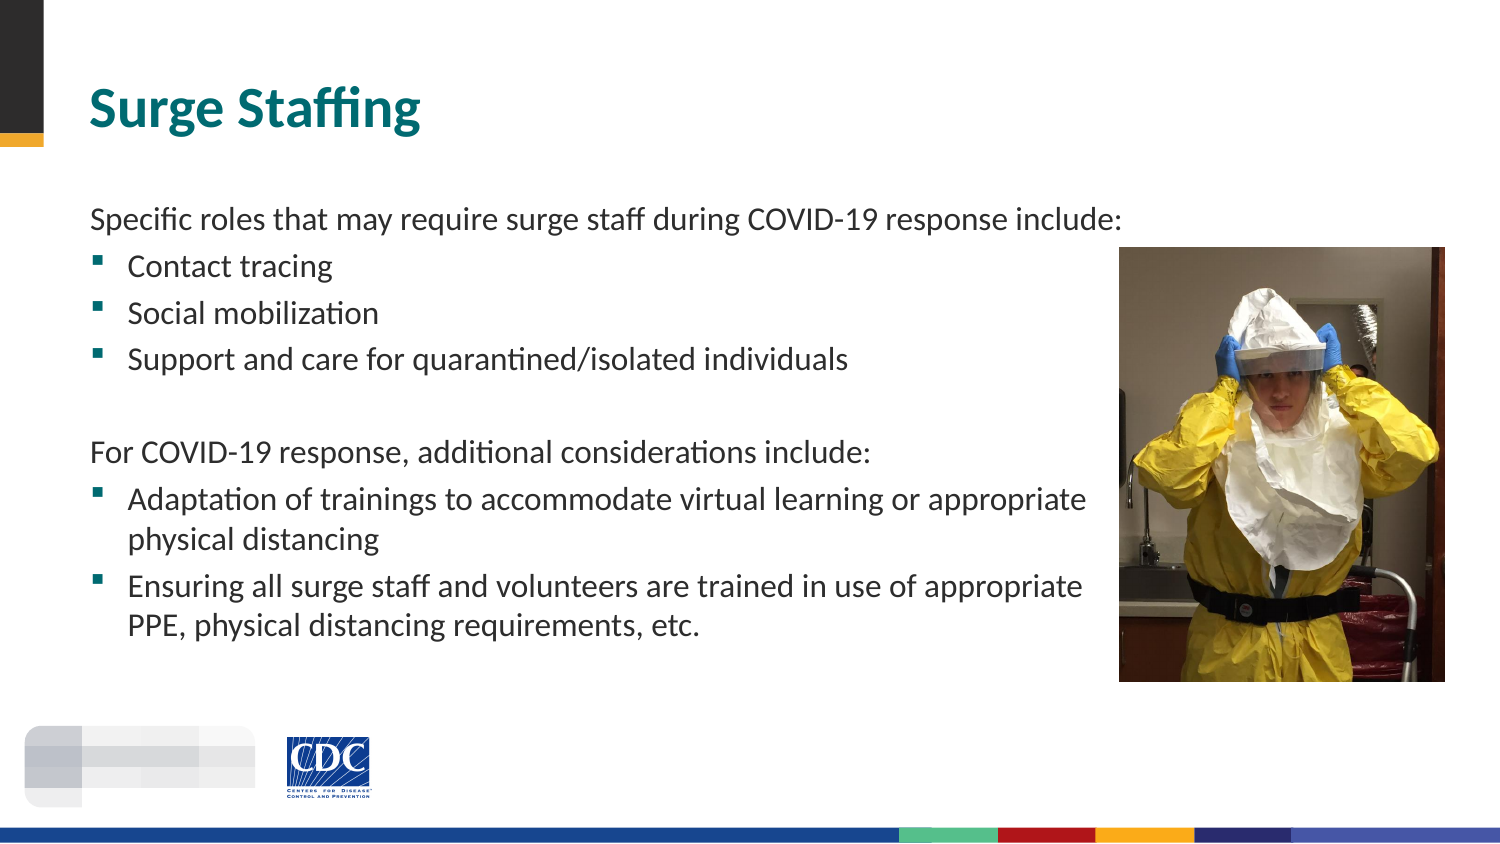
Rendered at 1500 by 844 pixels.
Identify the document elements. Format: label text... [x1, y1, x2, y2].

picture [287, 739, 372, 798]
picture [1118, 246, 1446, 682]
title Surge Staffing [75, 33, 1425, 147]
list Specific roles that may require surge staff during COVID-19 response include: Contact tracing Social mobilization Support and care for quarantined/isolated individuals For COVID-19 response, additional considerations include: Adaptation of trainings to accommodate virtual learning or appropriate physical distancing Ensuring all surge staff and volunteers are trained in use of appropriate PPE, physical distancing requirements, etc. [75, 190, 1414, 739]
